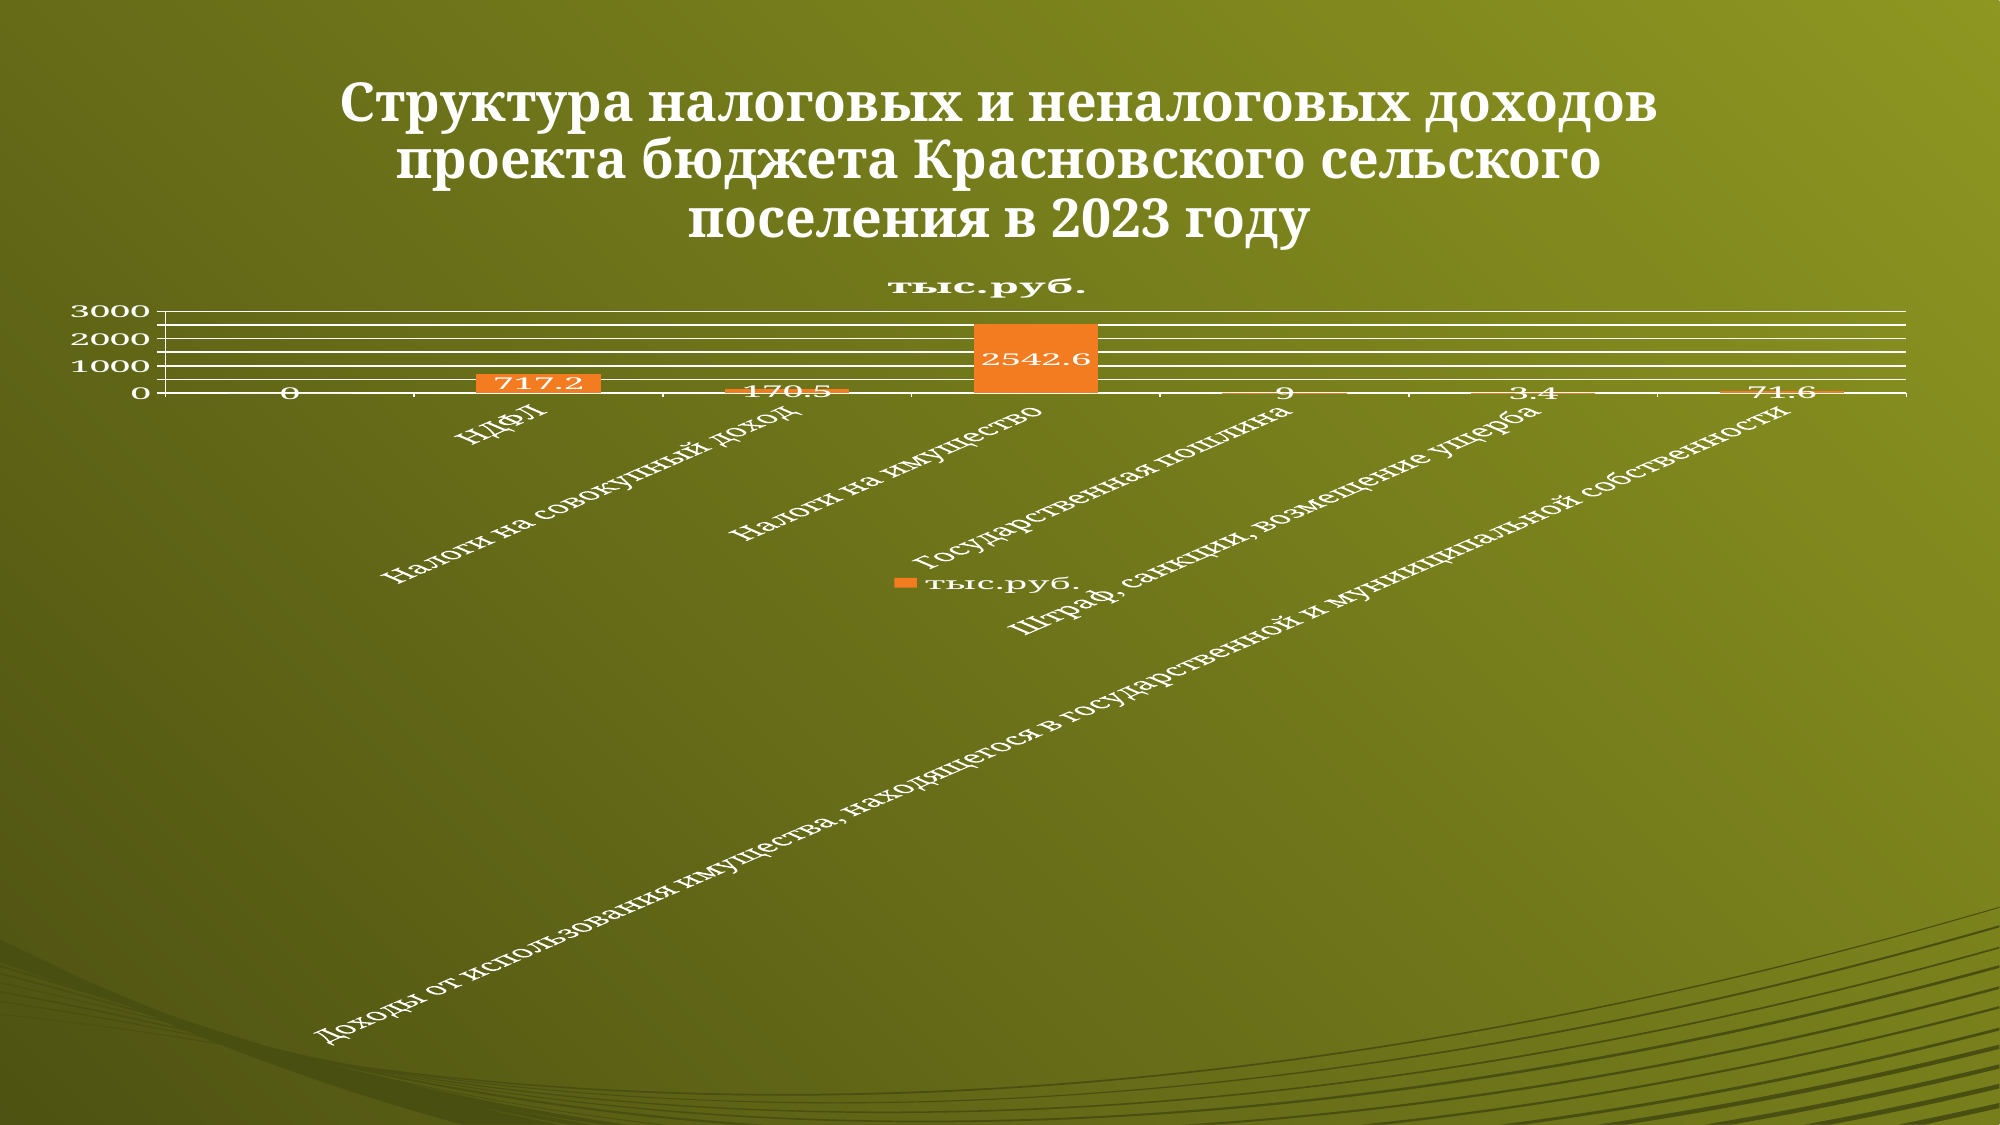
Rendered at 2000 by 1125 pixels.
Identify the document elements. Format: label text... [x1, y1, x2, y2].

title Структура налоговых и неналоговых доходов проекта бюджета Красновского сельского поселения в 2023 году [249, 65, 1750, 248]
chart [30, 256, 1945, 1048]
